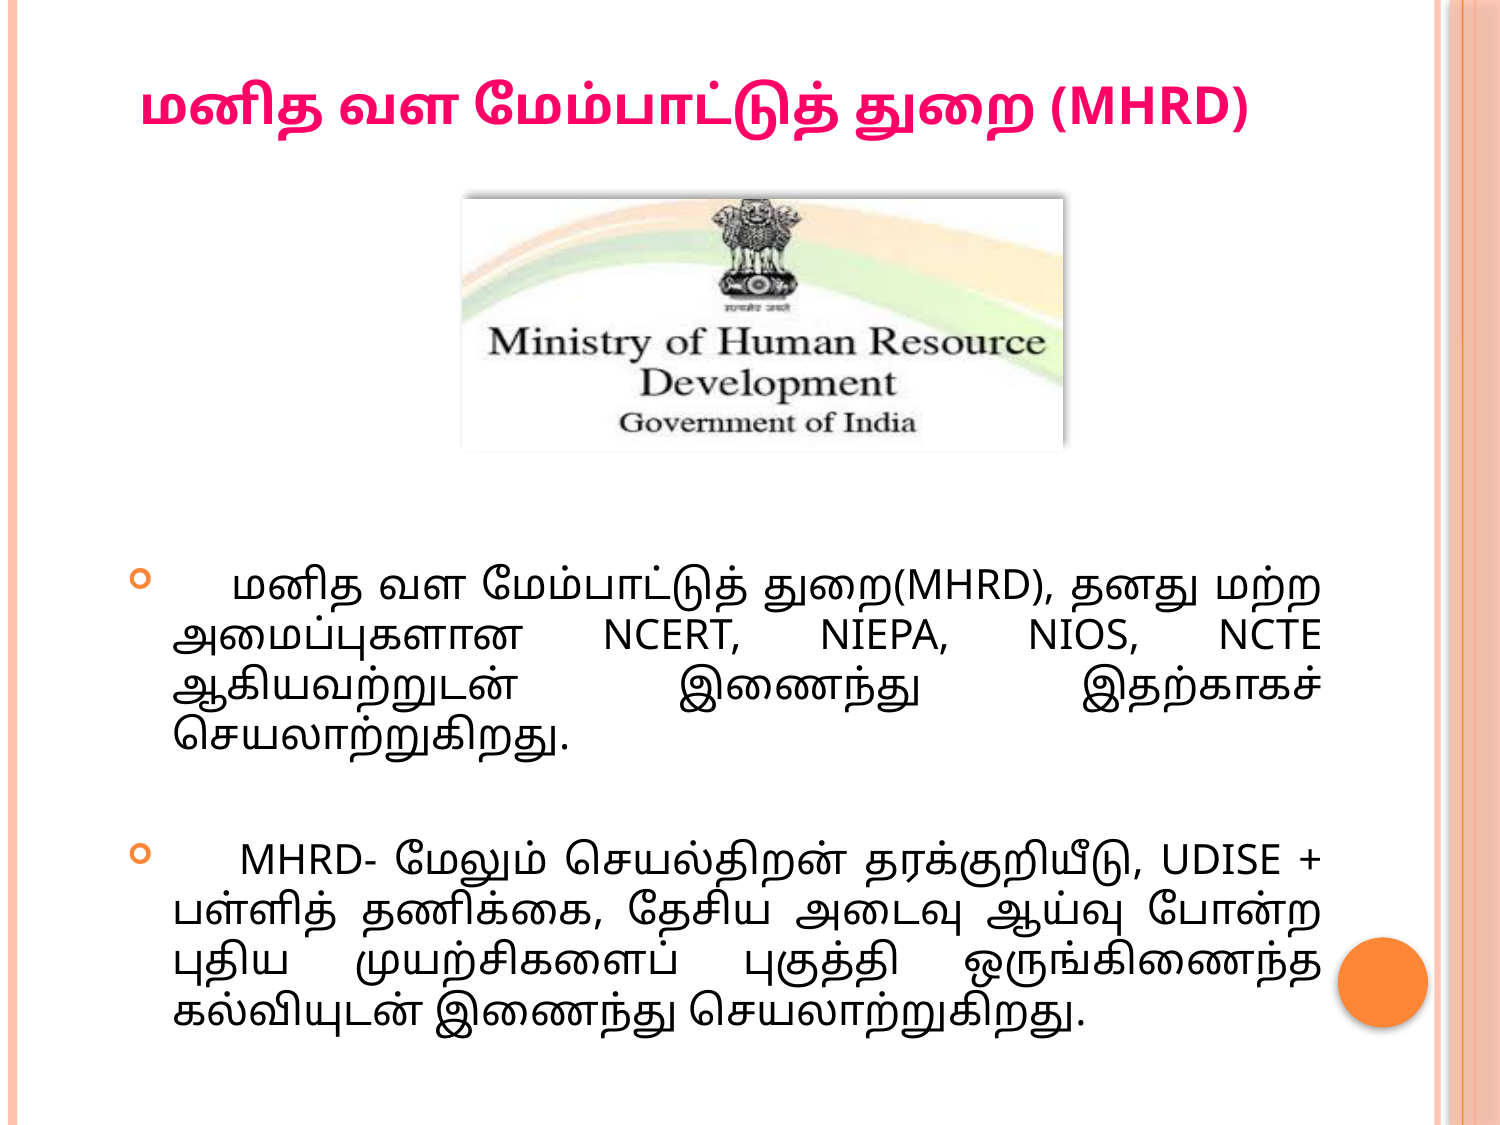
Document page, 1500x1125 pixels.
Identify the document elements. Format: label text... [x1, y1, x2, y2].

list மனித வள மேம்பாட்டுத் துறை(MHRD), தனது மற்ற அமைப்புகளான NCERT, NIEPA, NIOS, NCTE ஆகியவற்றுடன் இணைந்து இதற்காகச் செயலாற்றுகிறது. MHRD- மேலும் செயல்திறன் தரக்குறியீடு, UDISE + பள்ளித் தணிக்கை, தேசிய அடைவு ஆய்வு போன்ற புதிய முயற்சிகளைப் புகுத்தி ஒருங்கிணைந்த கல்வியுடன் இணைந்து செயலாற்றுகிறது. [112, 487, 1338, 1050]
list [461, 199, 1063, 452]
title மனித வள மேம்பாட்டுத் துறை (MHRD) [75, 62, 1300, 205]
